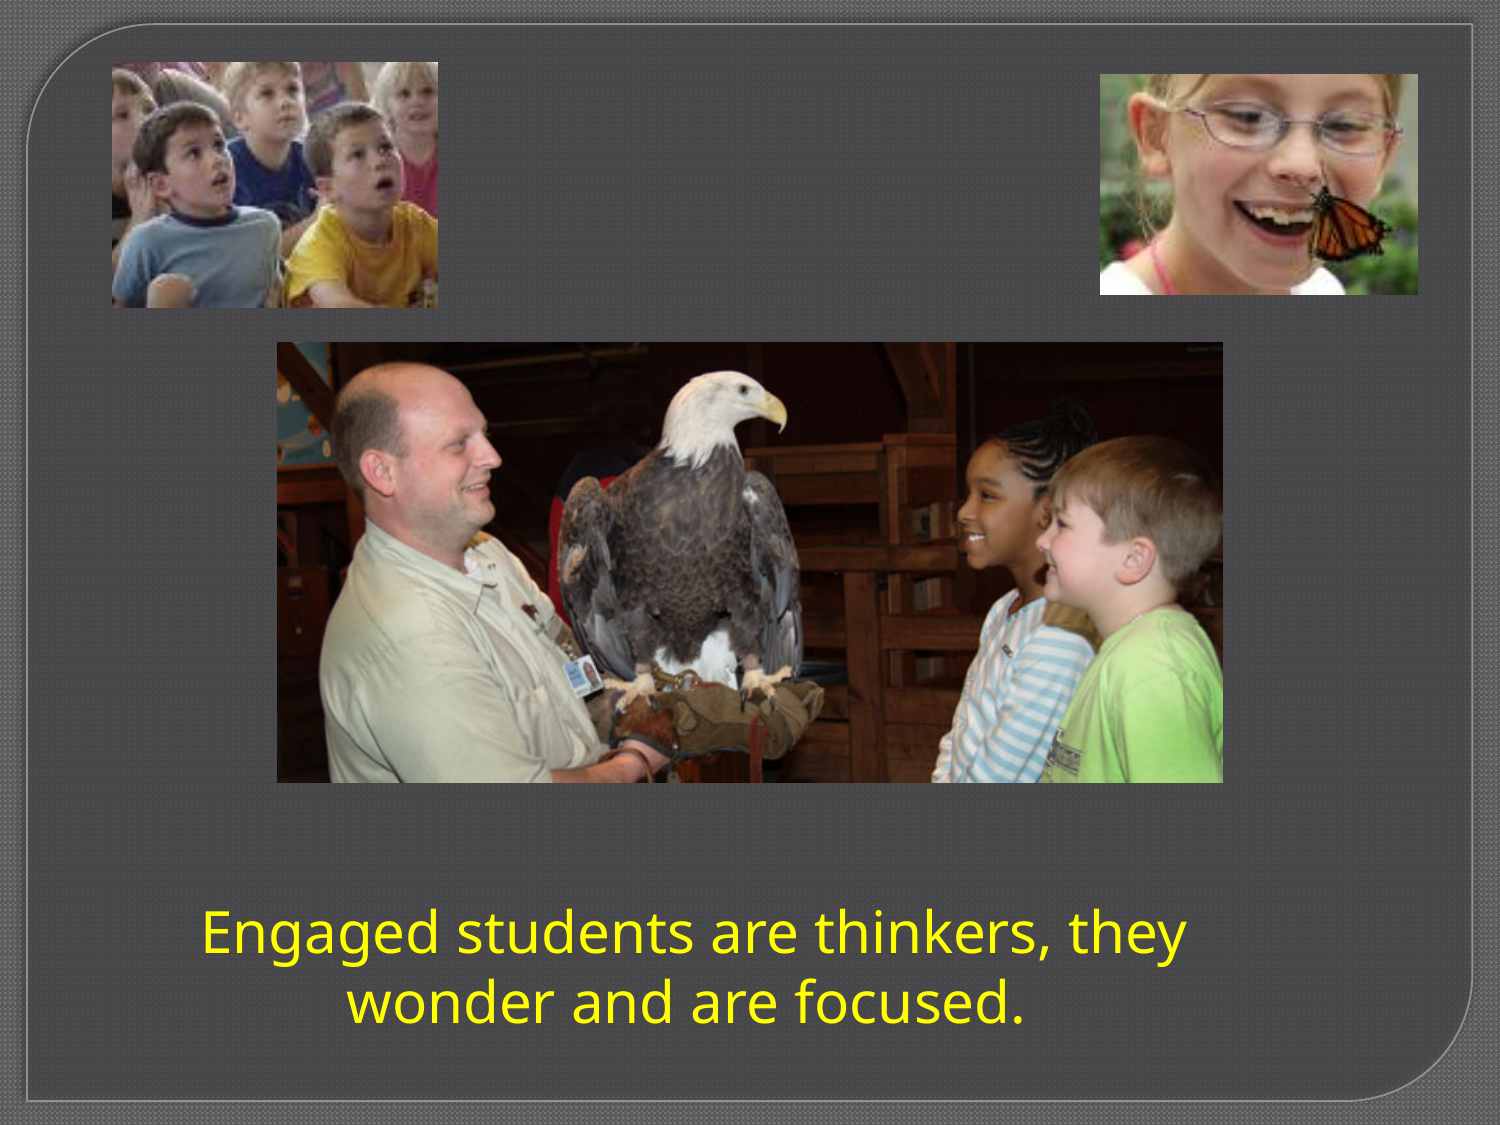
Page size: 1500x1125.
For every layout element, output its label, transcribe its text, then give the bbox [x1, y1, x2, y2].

text_box Engaged students are thinkers, they wonder and are focused. [75, 887, 1313, 1043]
picture [277, 341, 1223, 783]
picture [1099, 74, 1419, 296]
picture [112, 62, 438, 308]
